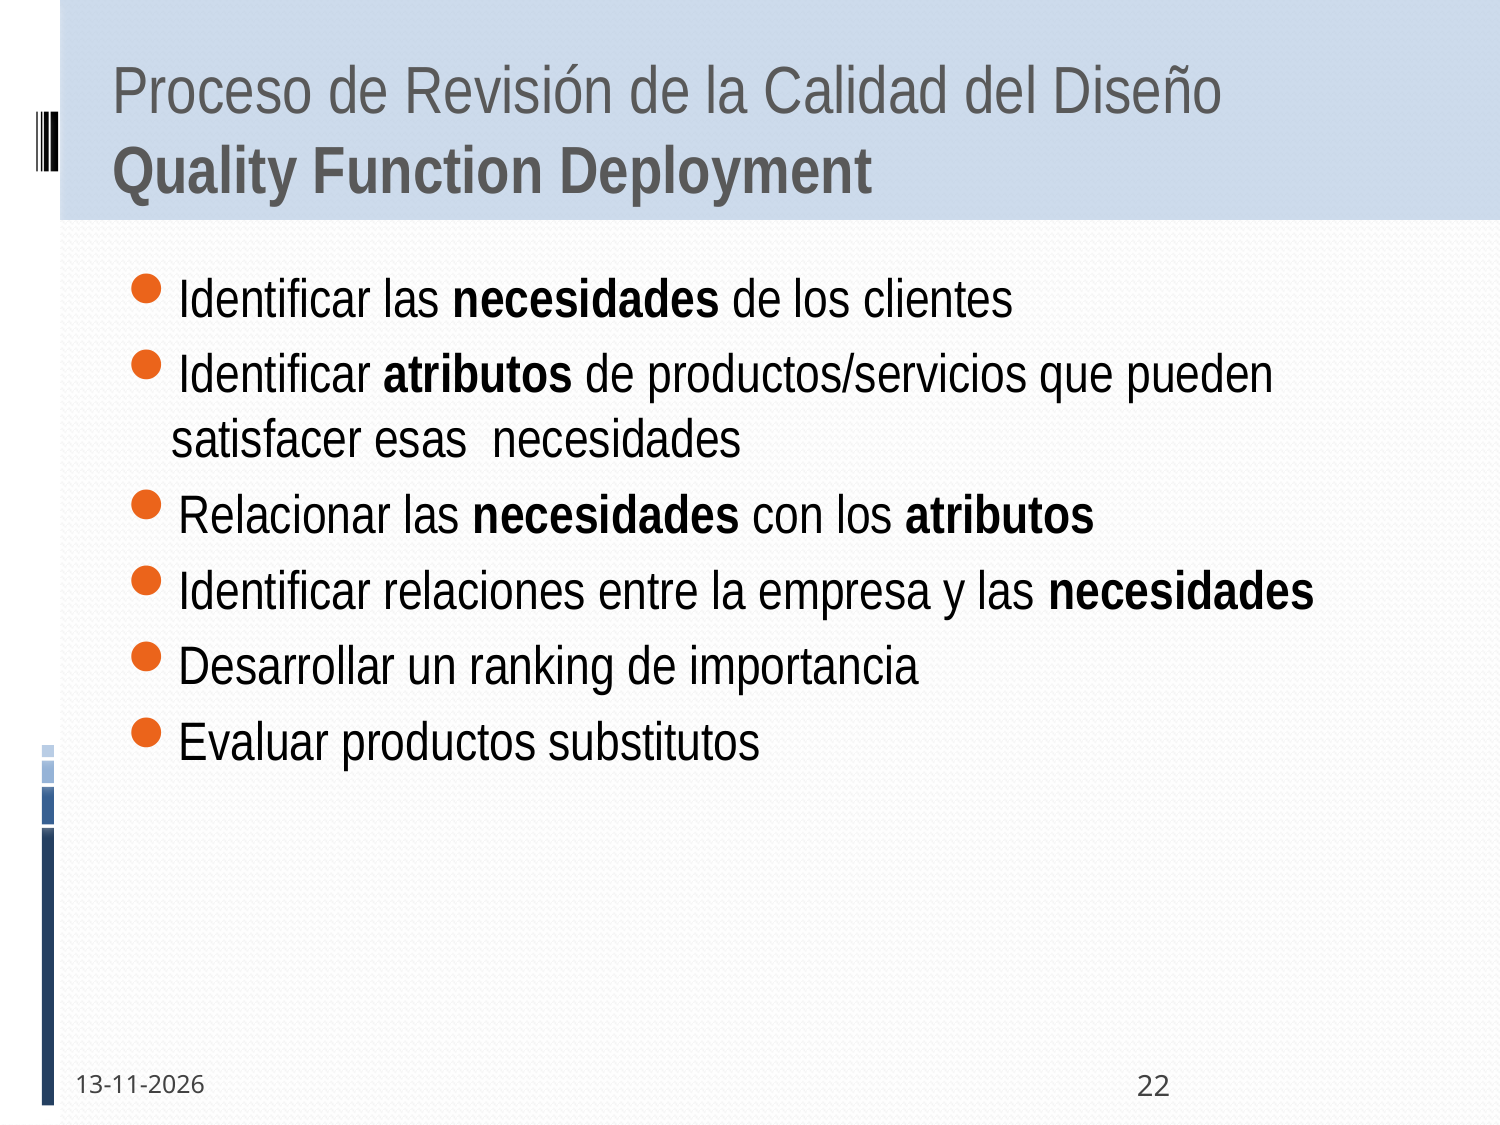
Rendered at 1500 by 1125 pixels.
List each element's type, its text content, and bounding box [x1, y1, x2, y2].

list Identificar las necesidades de los clientes Identificar atributos de productos/servicios que pueden satisfacer esas necesidades Relacionar las necesidades con los atributos Identificar relaciones entre la empresa y las necesidades Desarrollar un ranking de importancia Evaluar productos substitutos [111, 255, 1436, 1038]
slide_number 22 [1045, 1046, 1171, 1107]
title Proceso de Revisión de la Calidad del Diseño Quality Function Deployment [111, 18, 1436, 207]
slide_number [75, 1042, 243, 1103]
